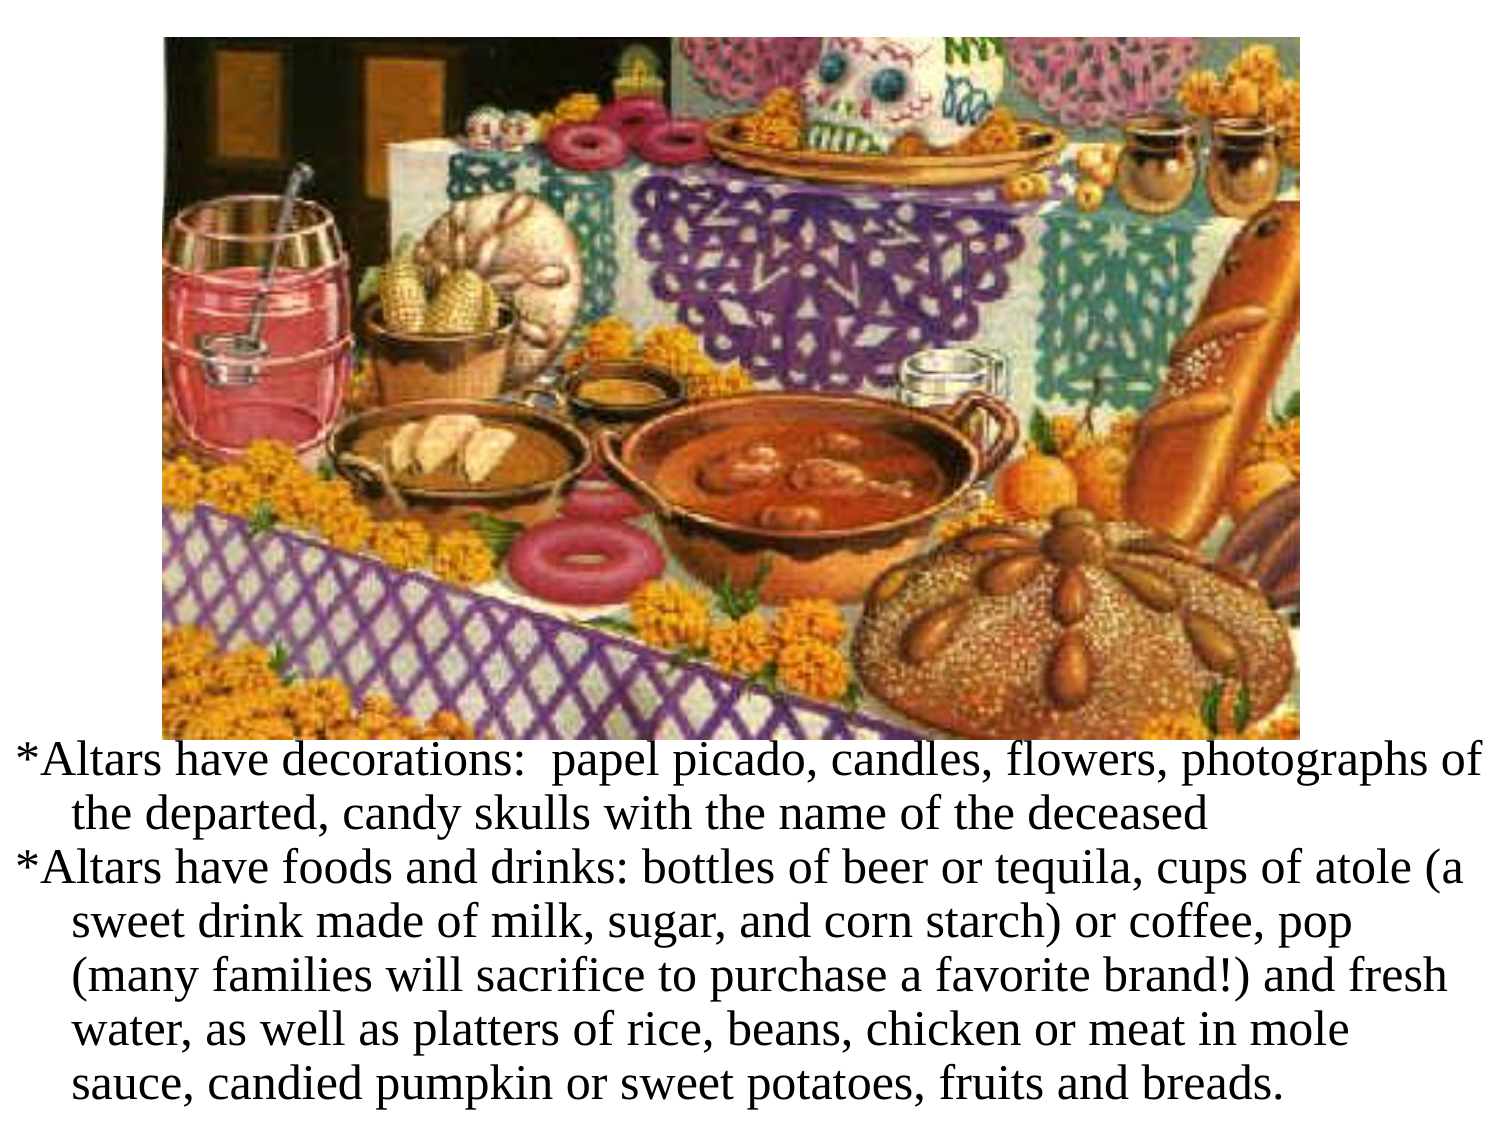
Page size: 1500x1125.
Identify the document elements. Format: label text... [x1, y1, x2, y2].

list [162, 37, 1301, 740]
list *Altars have decorations: papel picado, candles, flowers, photographs of the departed, candy skulls with the name of the deceased *Altars have foods and drinks: bottles of beer or tequila, cups of atole (a sweet drink made of milk, sugar, and corn starch) or coffee, pop (many families will sacrifice to purchase a favorite brand!) and fresh water, as well as platters of rice, beans, chicken or meat in mole sauce, candied pumpkin or sweet potatoes, fruits and breads. [0, 725, 1500, 963]
